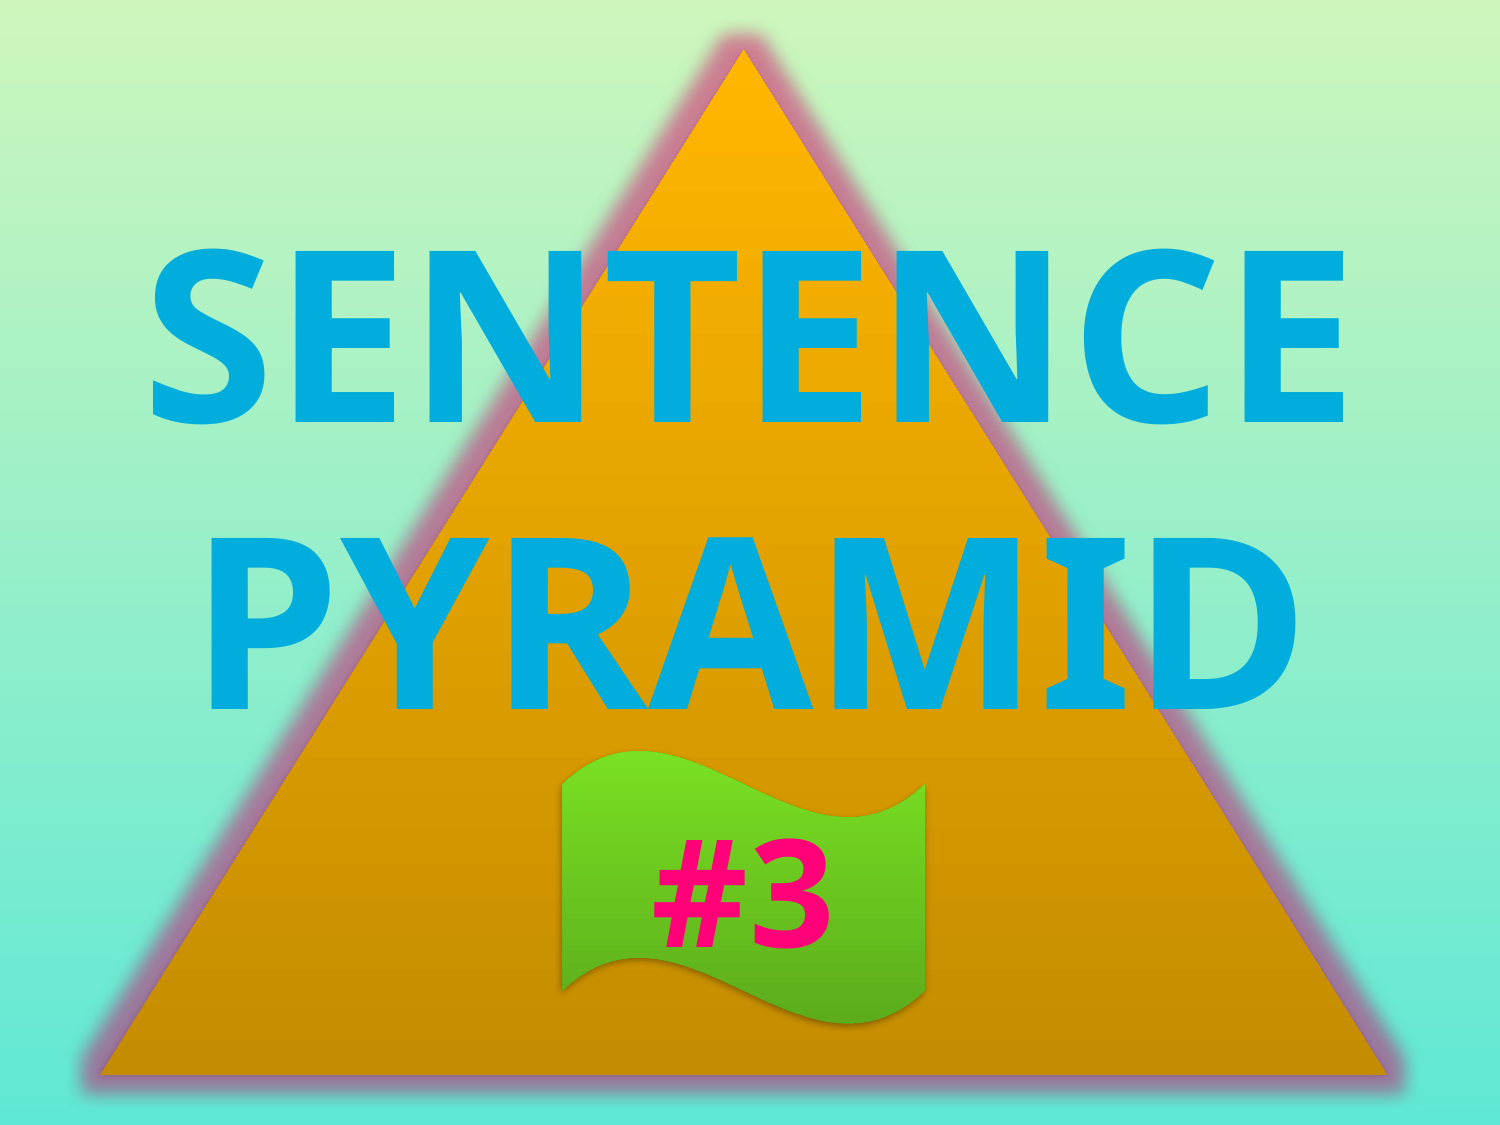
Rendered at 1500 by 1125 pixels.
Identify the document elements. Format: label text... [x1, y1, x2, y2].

text_box [555, 50, 932, 349]
text_box #3 [562, 751, 925, 1024]
text_box [99, 591, 1388, 1076]
title Sentence Pyramid [112, 349, 1388, 591]
